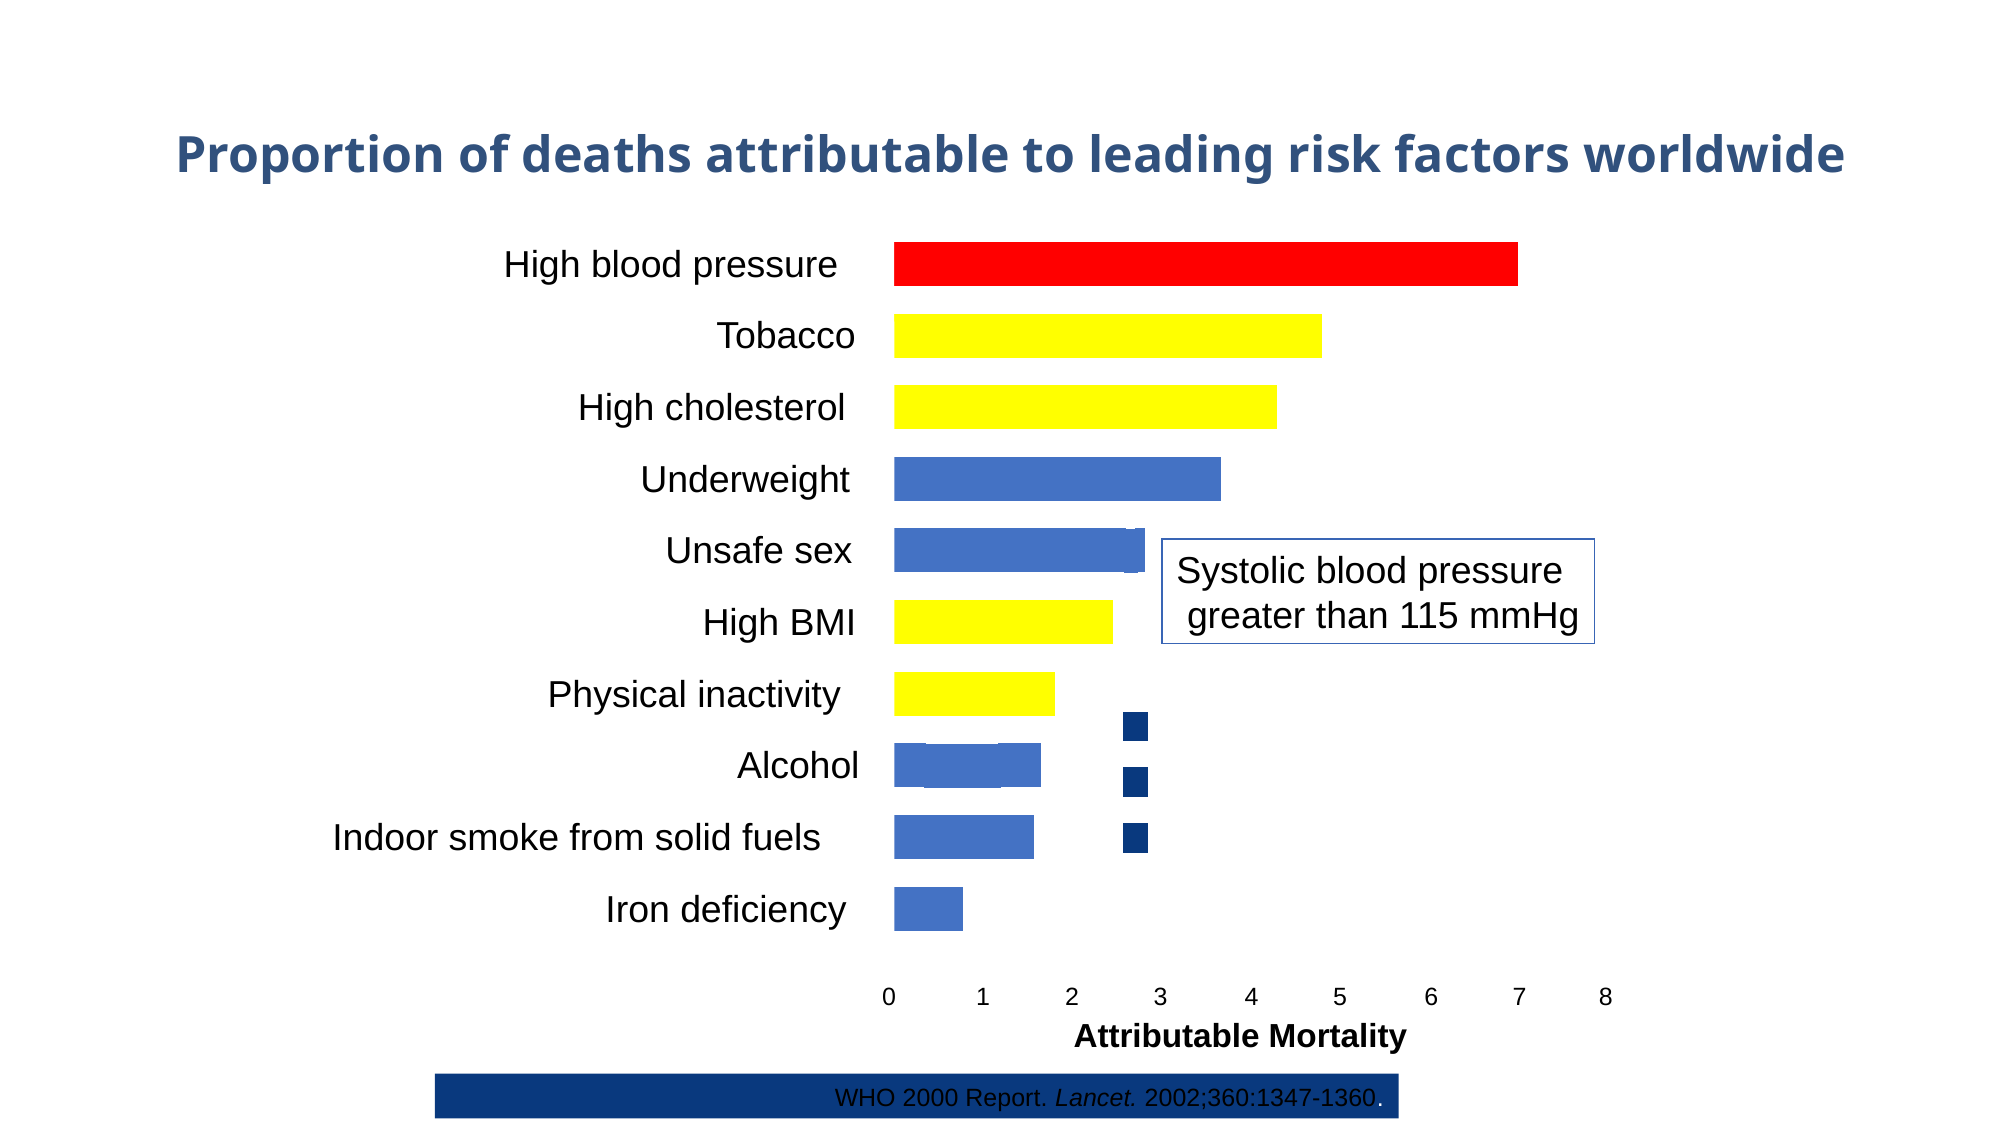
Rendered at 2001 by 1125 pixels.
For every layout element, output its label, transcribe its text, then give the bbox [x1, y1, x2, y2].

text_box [291, 228, 1630, 1110]
text_box WHO 2000 Report. Lancet. 2002;360:1347-1360. [434, 1110, 1399, 1119]
title Proportion of deaths attributable to leading risk factors worldwide [89, 68, 1946, 246]
